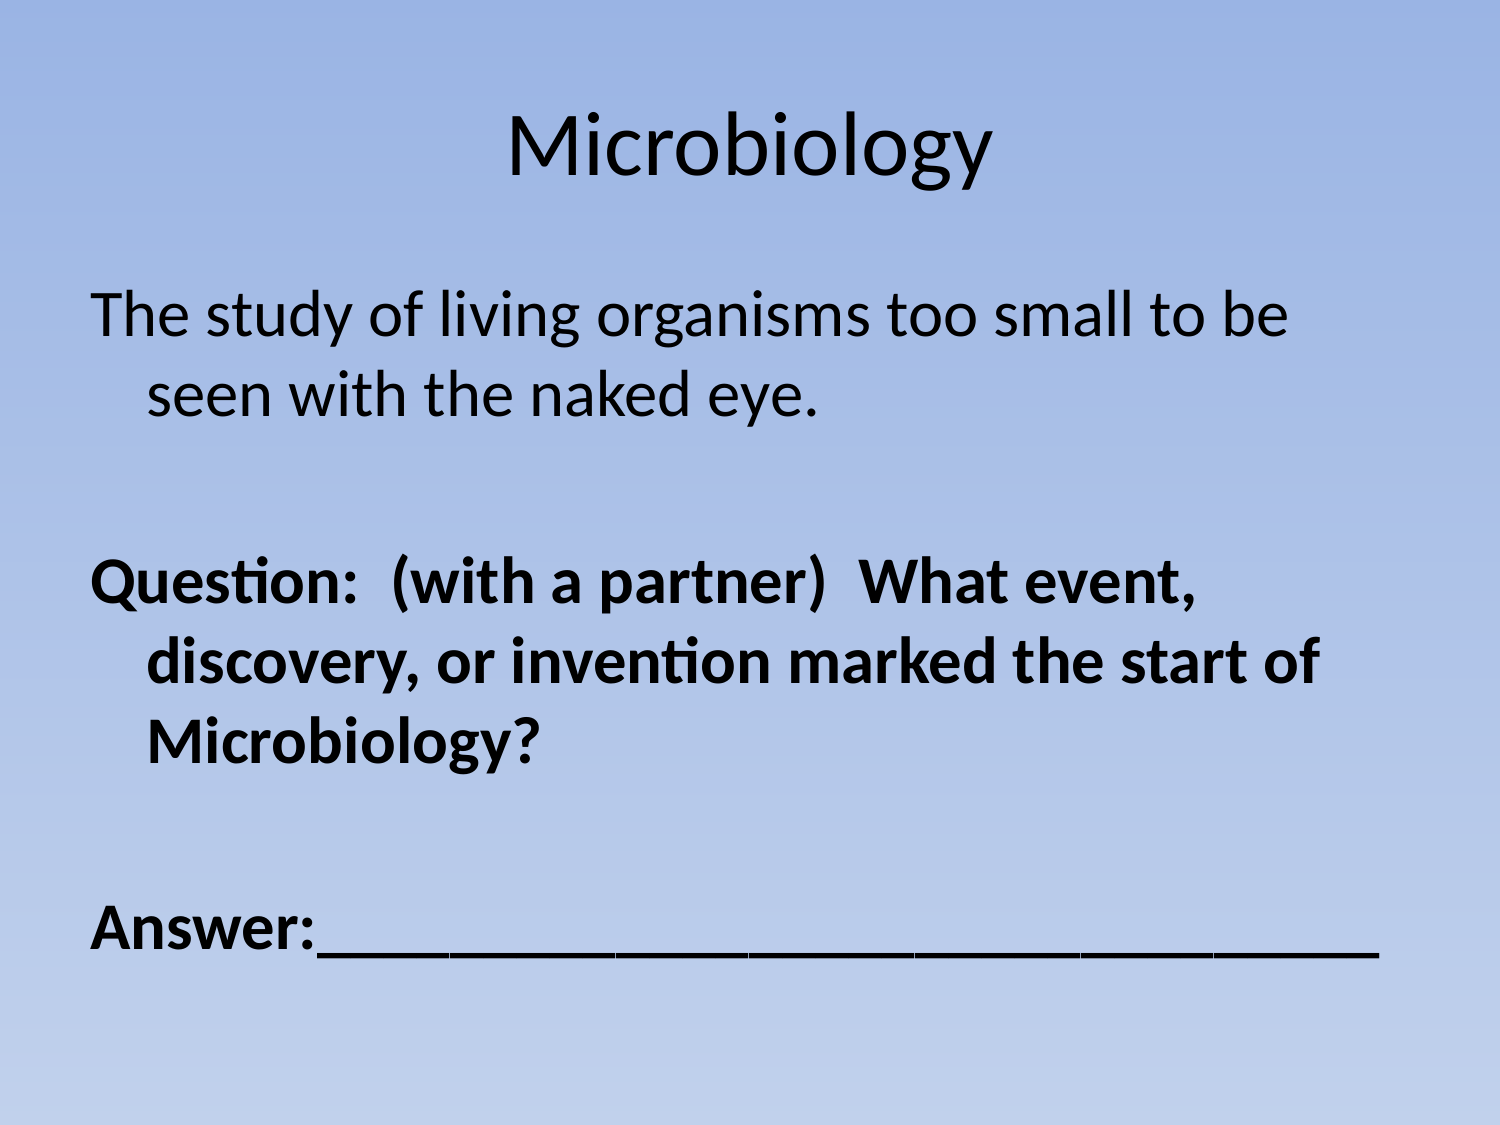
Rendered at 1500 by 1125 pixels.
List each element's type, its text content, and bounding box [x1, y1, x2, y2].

title Microbiology [75, 45, 1425, 233]
list The study of living organisms too small to be seen with the naked eye. Question: (with a partner) What event, discovery, or invention marked the start of Microbiology? Answer:________________________________ [75, 262, 1425, 1005]
